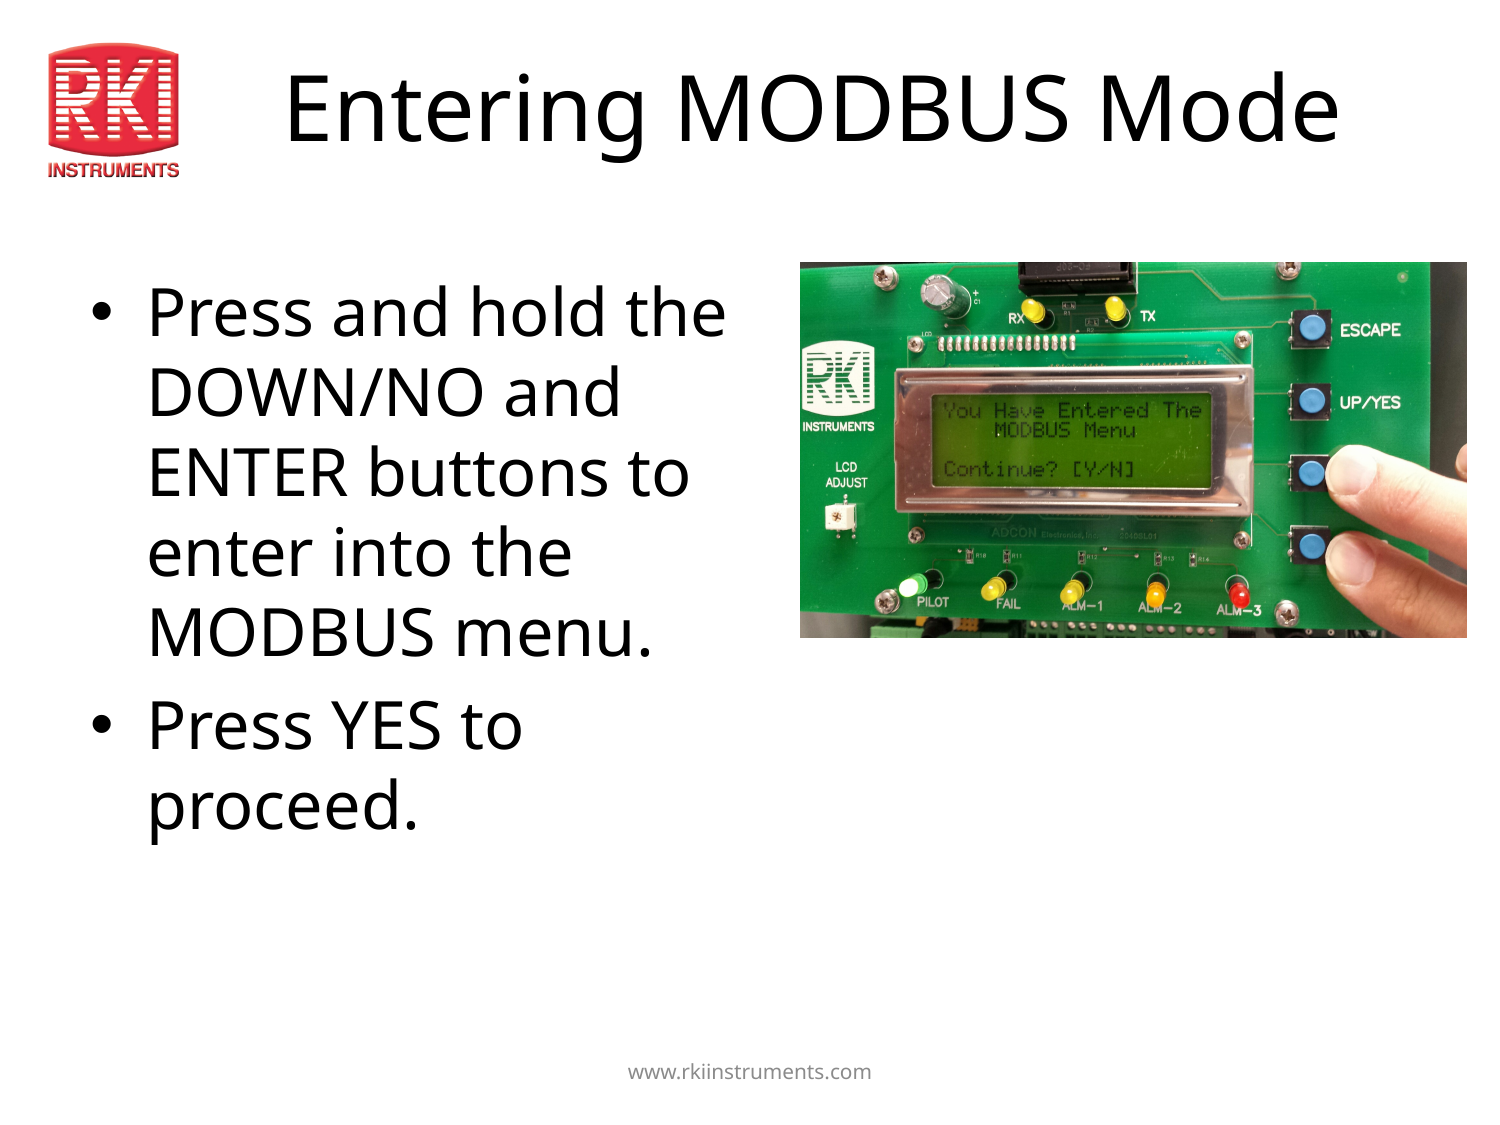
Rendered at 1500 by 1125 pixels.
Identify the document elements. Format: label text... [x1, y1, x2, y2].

list Press and hold the DOWN/NO and ENTER buttons to enter into the MODBUS menu. Press YES to proceed. [75, 262, 775, 1005]
picture [37, 37, 188, 184]
title Entering MODBUS Mode [175, 49, 1451, 161]
picture [799, 262, 1467, 638]
footer www.rkiinstruments.com [512, 1042, 988, 1103]
